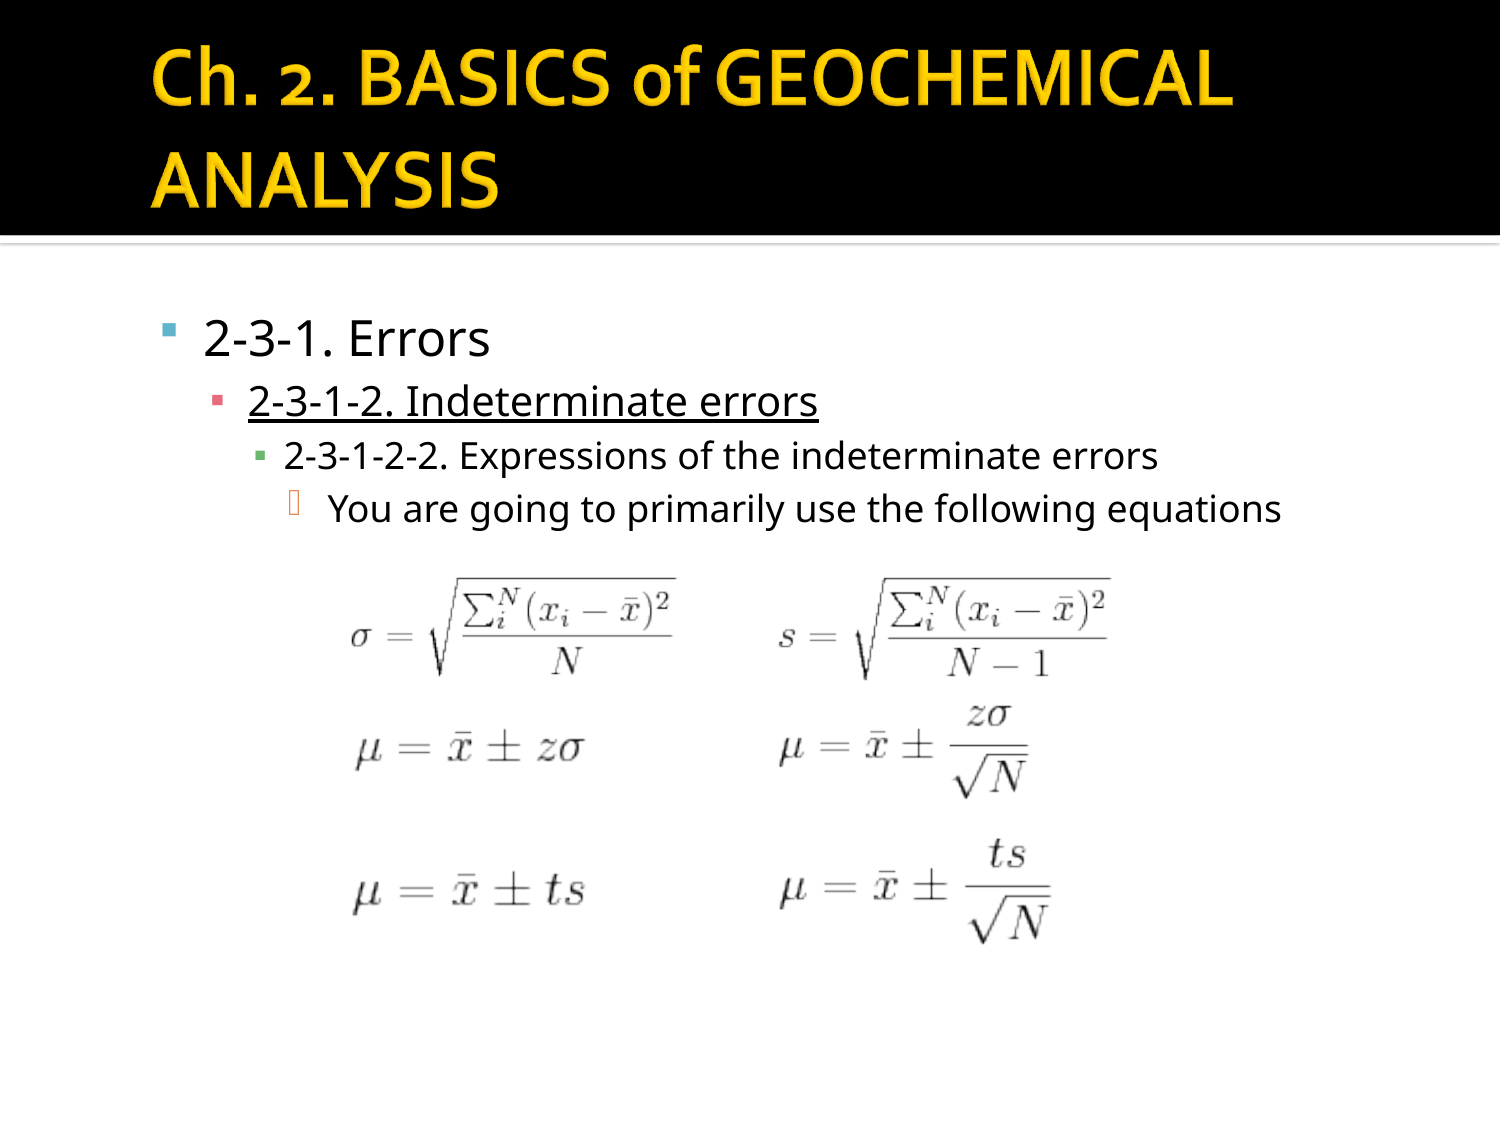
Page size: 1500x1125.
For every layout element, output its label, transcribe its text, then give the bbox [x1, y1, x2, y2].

picture [348, 574, 680, 679]
list 2-3-1. Errors 2-3-1-2. Indeterminate errors 2-3-1-2-2. Expressions of the indeterminate errors You are going to primarily use the following equations [75, 291, 1459, 1083]
picture [348, 869, 597, 922]
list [100, 0, 1376, 232]
picture [348, 727, 597, 777]
picture [773, 834, 1057, 950]
picture [773, 574, 1117, 684]
picture [773, 704, 1034, 802]
